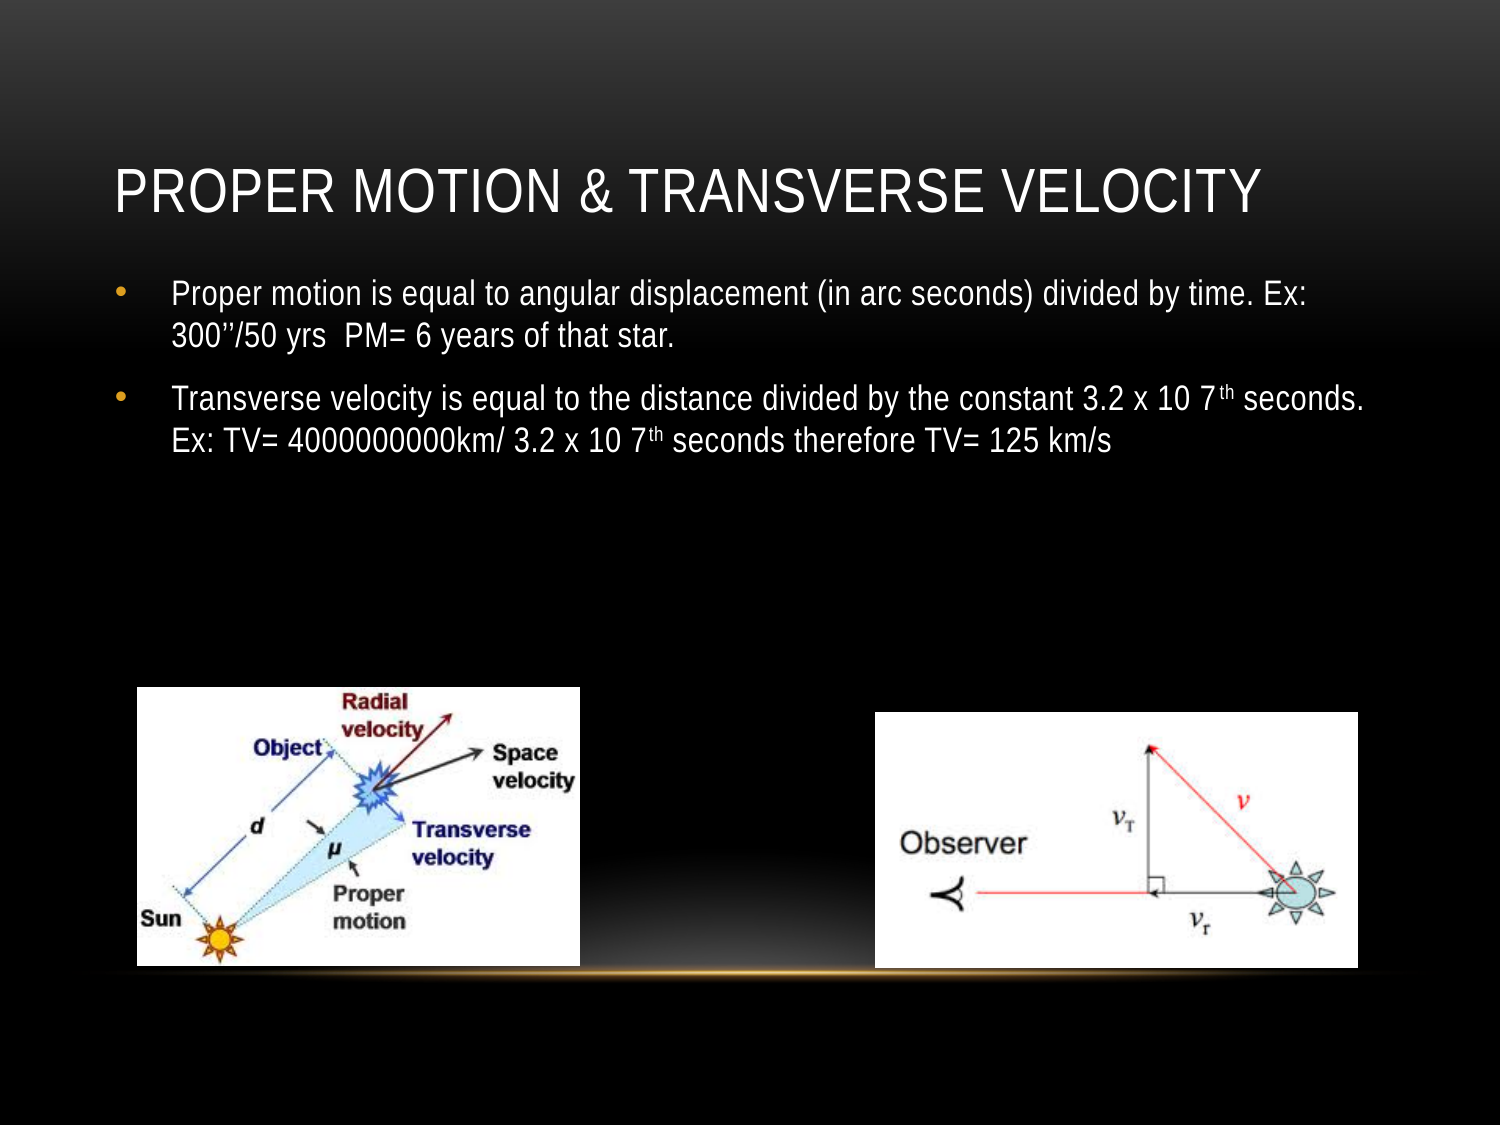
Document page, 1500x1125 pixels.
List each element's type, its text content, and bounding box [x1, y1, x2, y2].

list Proper motion is equal to angular displacement (in arc seconds) divided by time. Ex: 300’’/50 yrs PM= 6 years of that star. Transverse velocity is equal to the distance divided by the constant 3.2 x 10 7th seconds. Ex: TV= 4000000000km/ 3.2 x 10 7th seconds therefore TV= 125 km/s [99, 262, 1400, 938]
picture [0, 0, 1500, 1125]
title Proper Motion & Transverse Velocity [99, 45, 1400, 233]
